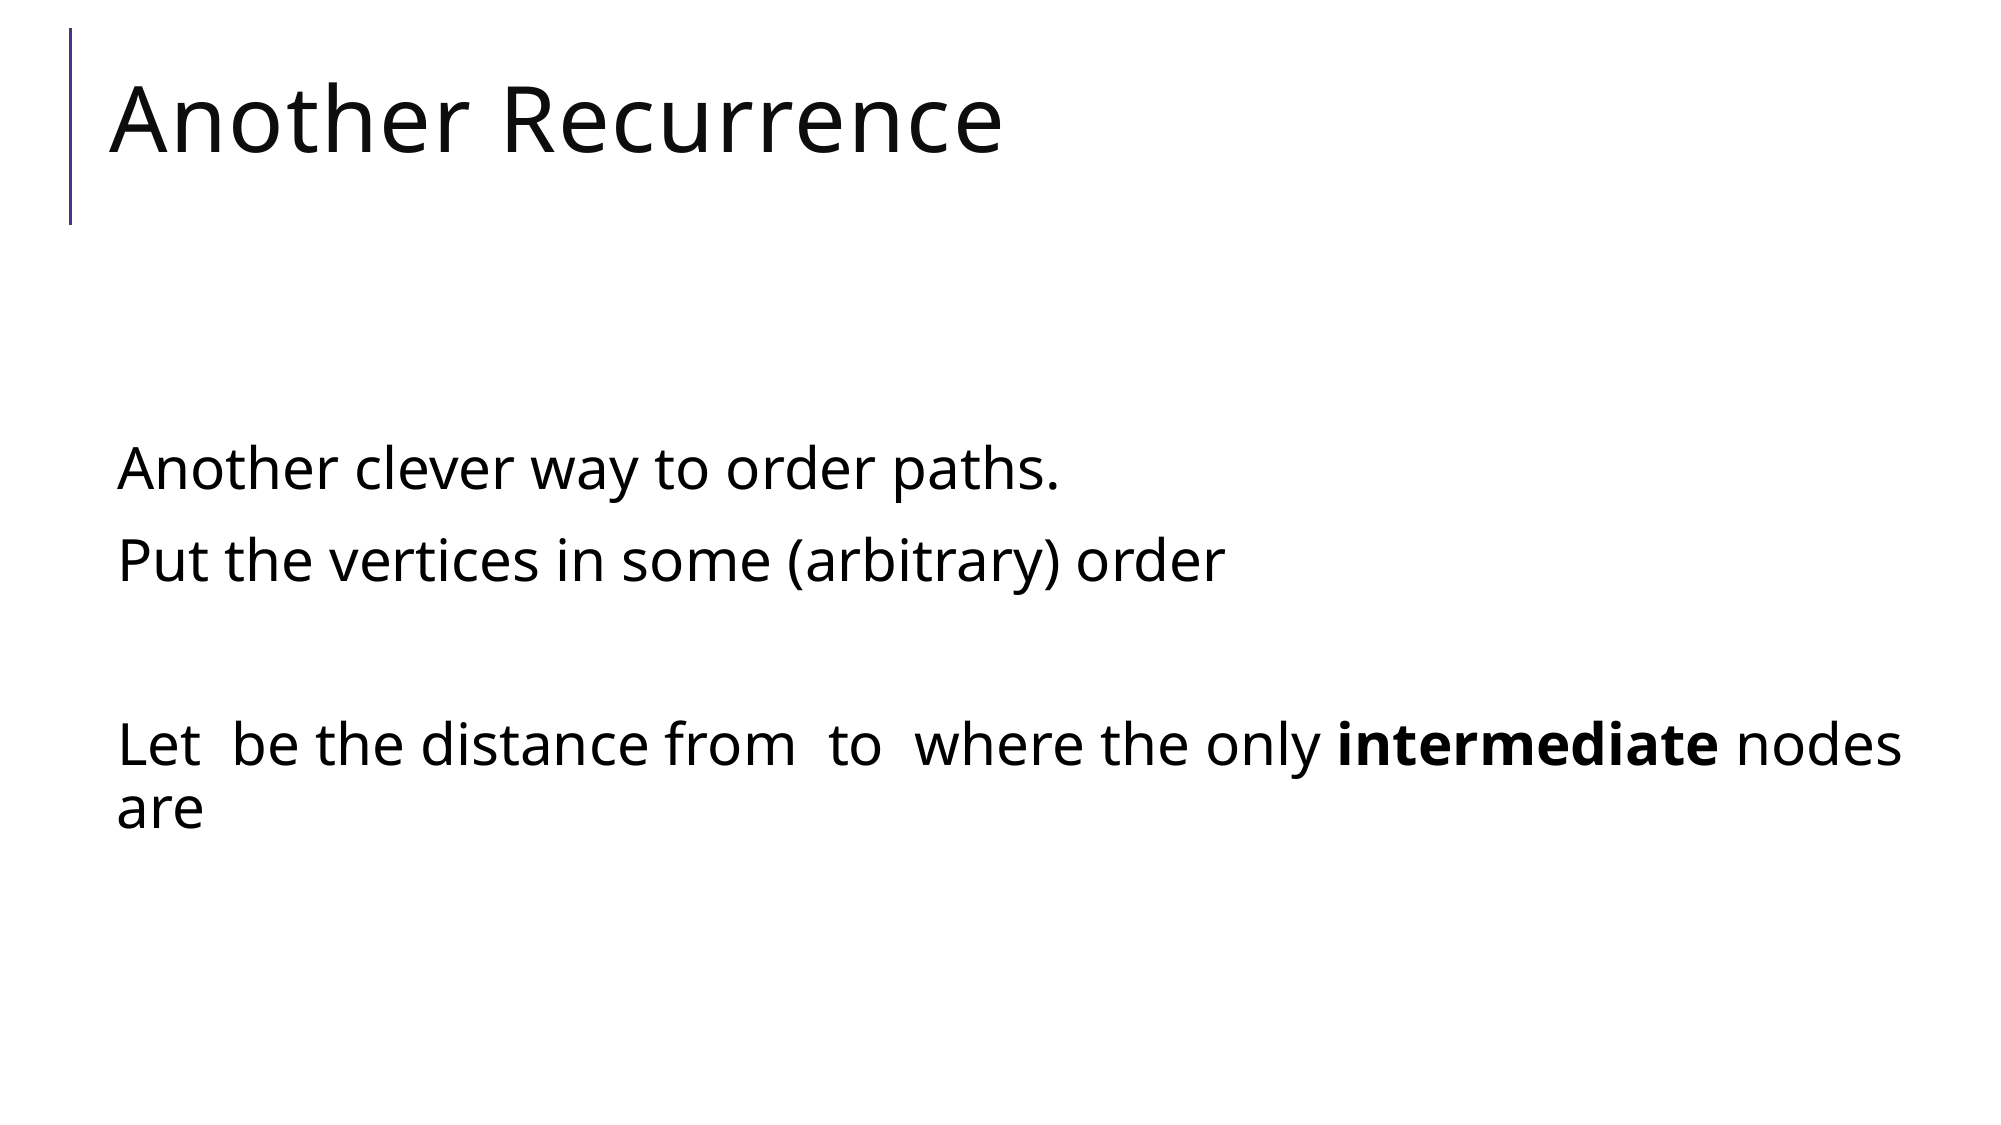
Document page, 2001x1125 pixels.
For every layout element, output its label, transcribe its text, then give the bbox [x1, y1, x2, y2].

title Another Recurrence [94, 43, 1930, 210]
